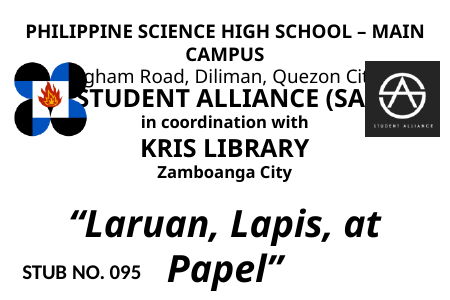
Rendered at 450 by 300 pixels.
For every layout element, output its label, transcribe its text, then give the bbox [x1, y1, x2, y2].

text_box STUB NO. 095 [7, 251, 213, 292]
picture [12, 60, 88, 137]
text_box “Laruan, Lapis, at Papel” [0, 192, 450, 298]
text_box STUDENT ALLIANCE (SA) in coordination with KRIS LIBRARY Zamboanga City [0, 74, 450, 190]
picture [364, 60, 441, 137]
text_box PHILIPPINE SCIENCE HIGH SCHOOL – MAIN CAMPUS Agham Road, Diliman, Quezon City [0, 12, 450, 74]
